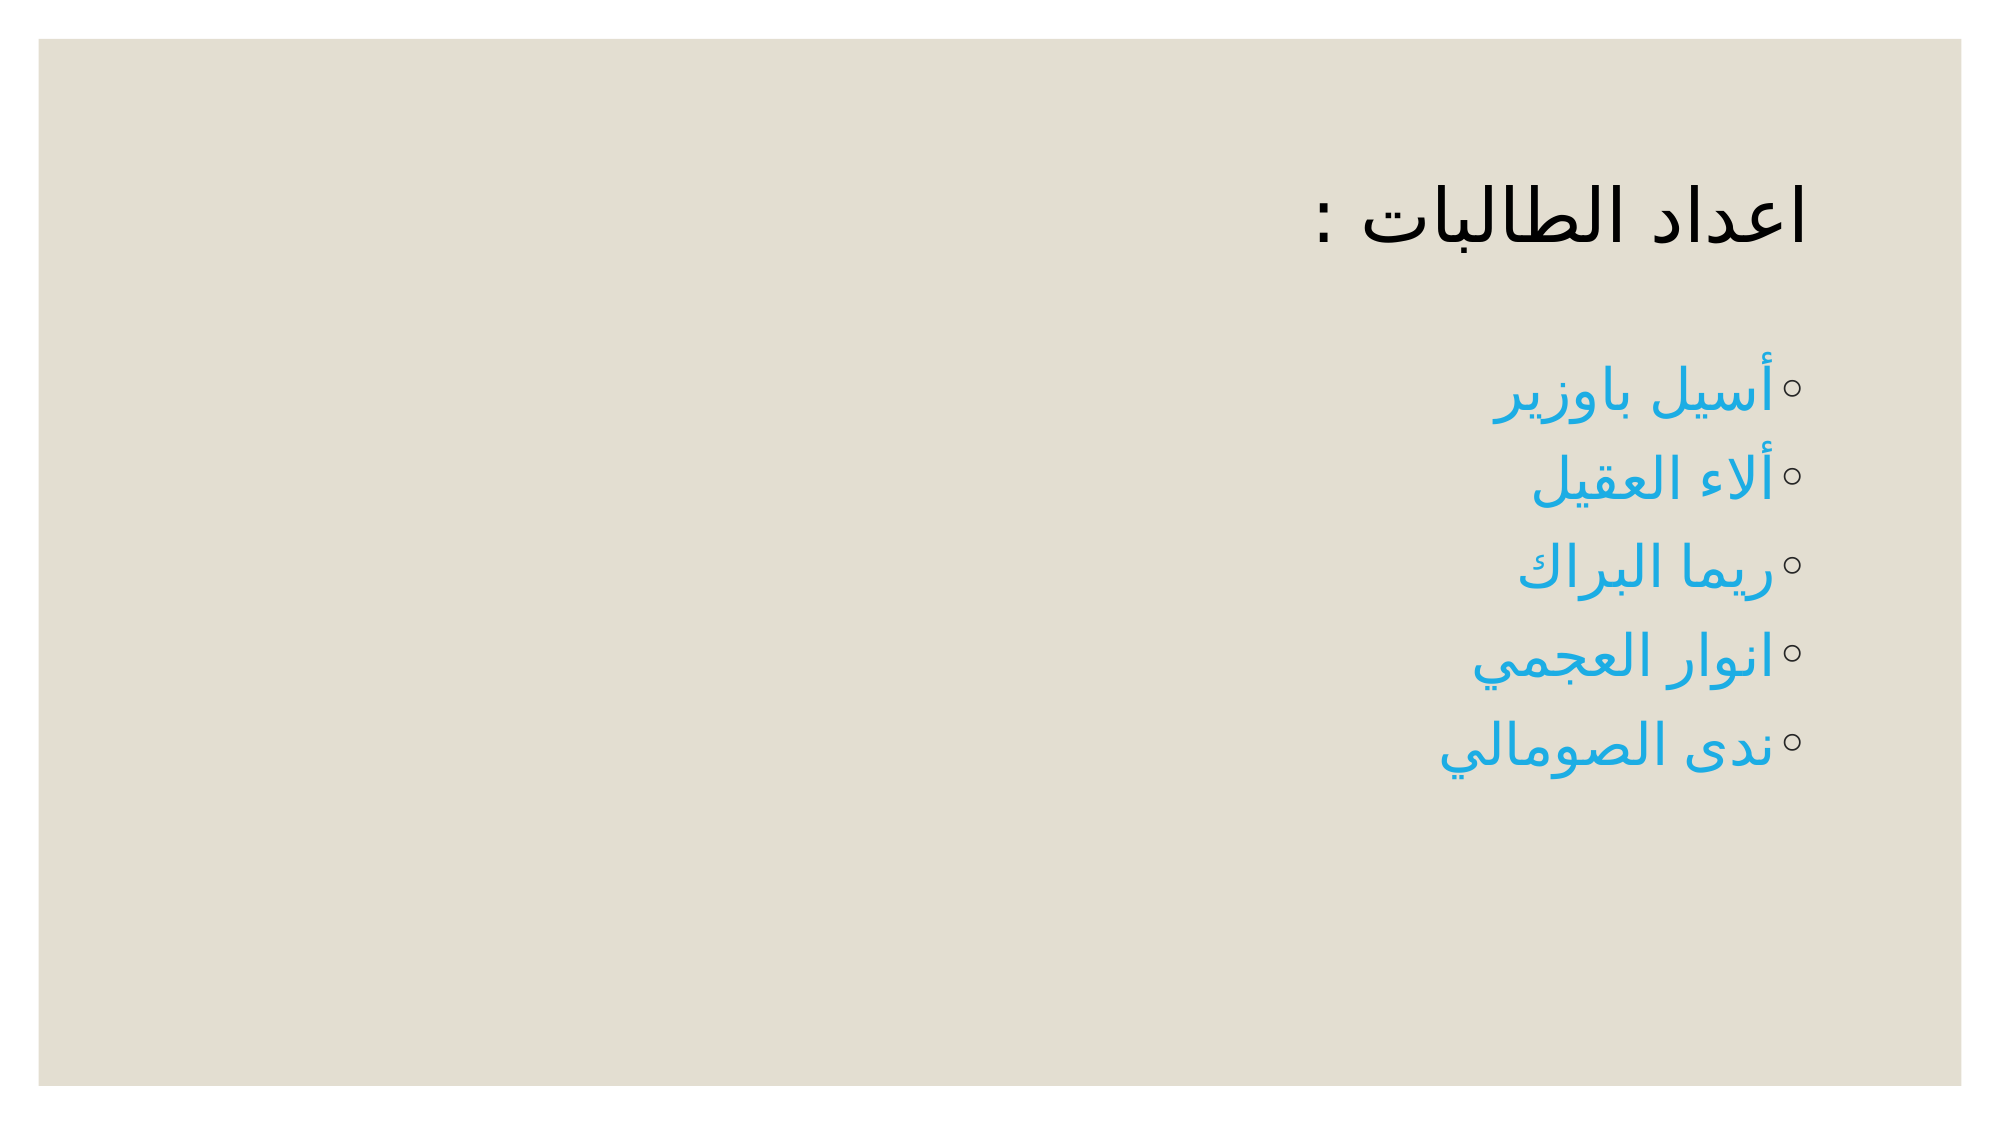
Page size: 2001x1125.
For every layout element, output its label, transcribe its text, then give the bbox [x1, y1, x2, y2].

list أسيل باوزير ألاء العقيل ريما البراك انوار العجمي ندى الصومالي [174, 345, 1825, 990]
title اعداد الطالبات : [174, 105, 1825, 331]
